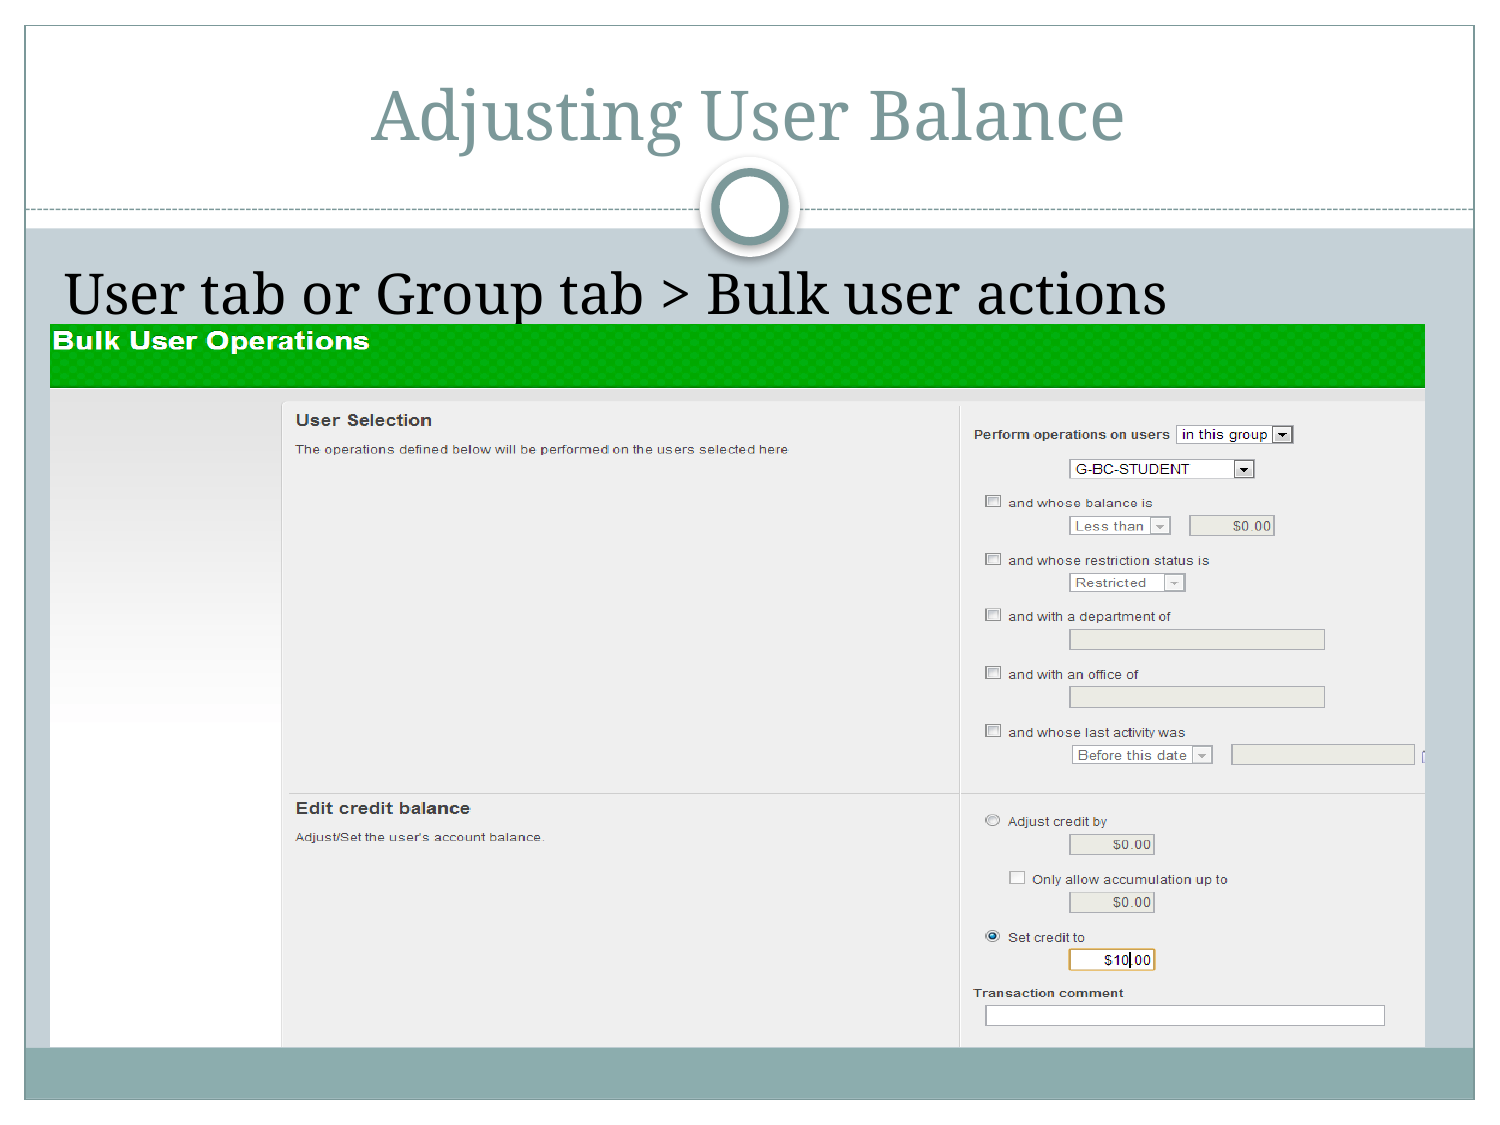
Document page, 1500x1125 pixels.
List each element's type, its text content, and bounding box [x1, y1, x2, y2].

title Adjusting User Balance [49, 37, 1450, 162]
list User tab or Group tab > Bulk user actions [49, 250, 1445, 1001]
picture [49, 324, 1426, 1048]
